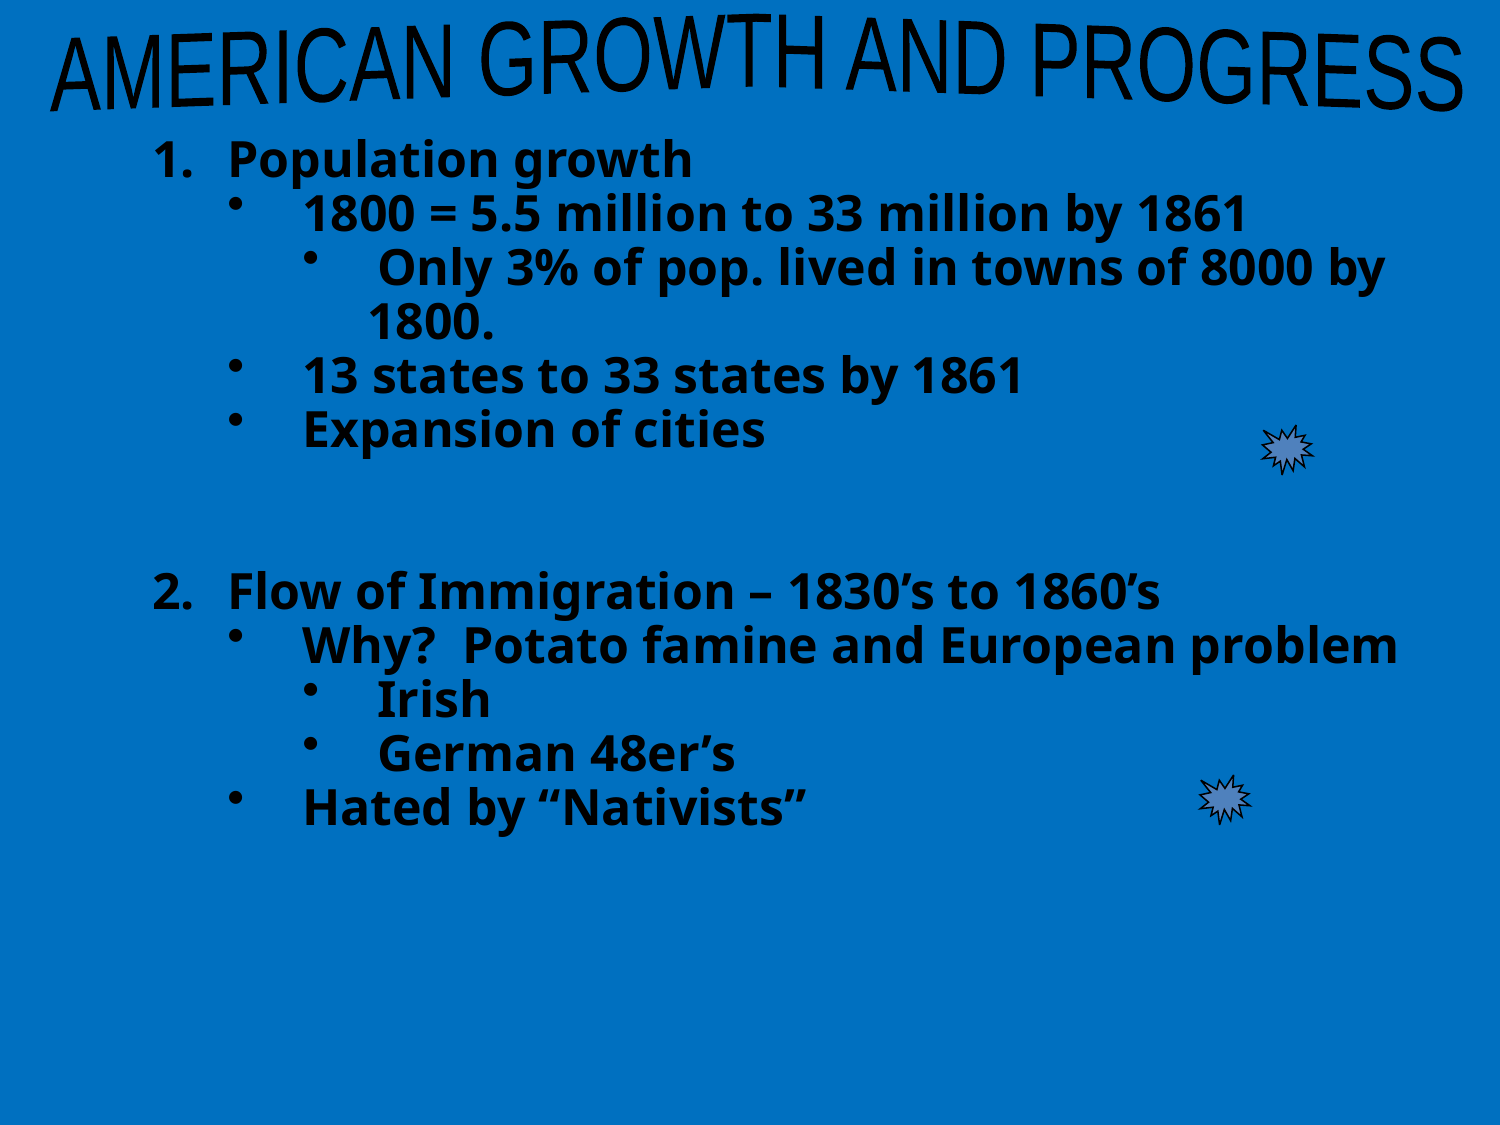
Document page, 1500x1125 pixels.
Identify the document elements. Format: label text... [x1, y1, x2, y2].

text_box [1262, 425, 1313, 476]
text_box Population growth 1800 = 5.5 million to 33 million by 1861 Only 3% of pop. lived in towns of 8000 by 1800. 13 states to 33 states by 1861 Expansion of cities Flow of Immigration – 1830’s to 1860’s Why? Potato famine and European problem Irish German 48er’s Hated by “Nativists” [137, 139, 1438, 955]
text_box [1200, 774, 1251, 826]
